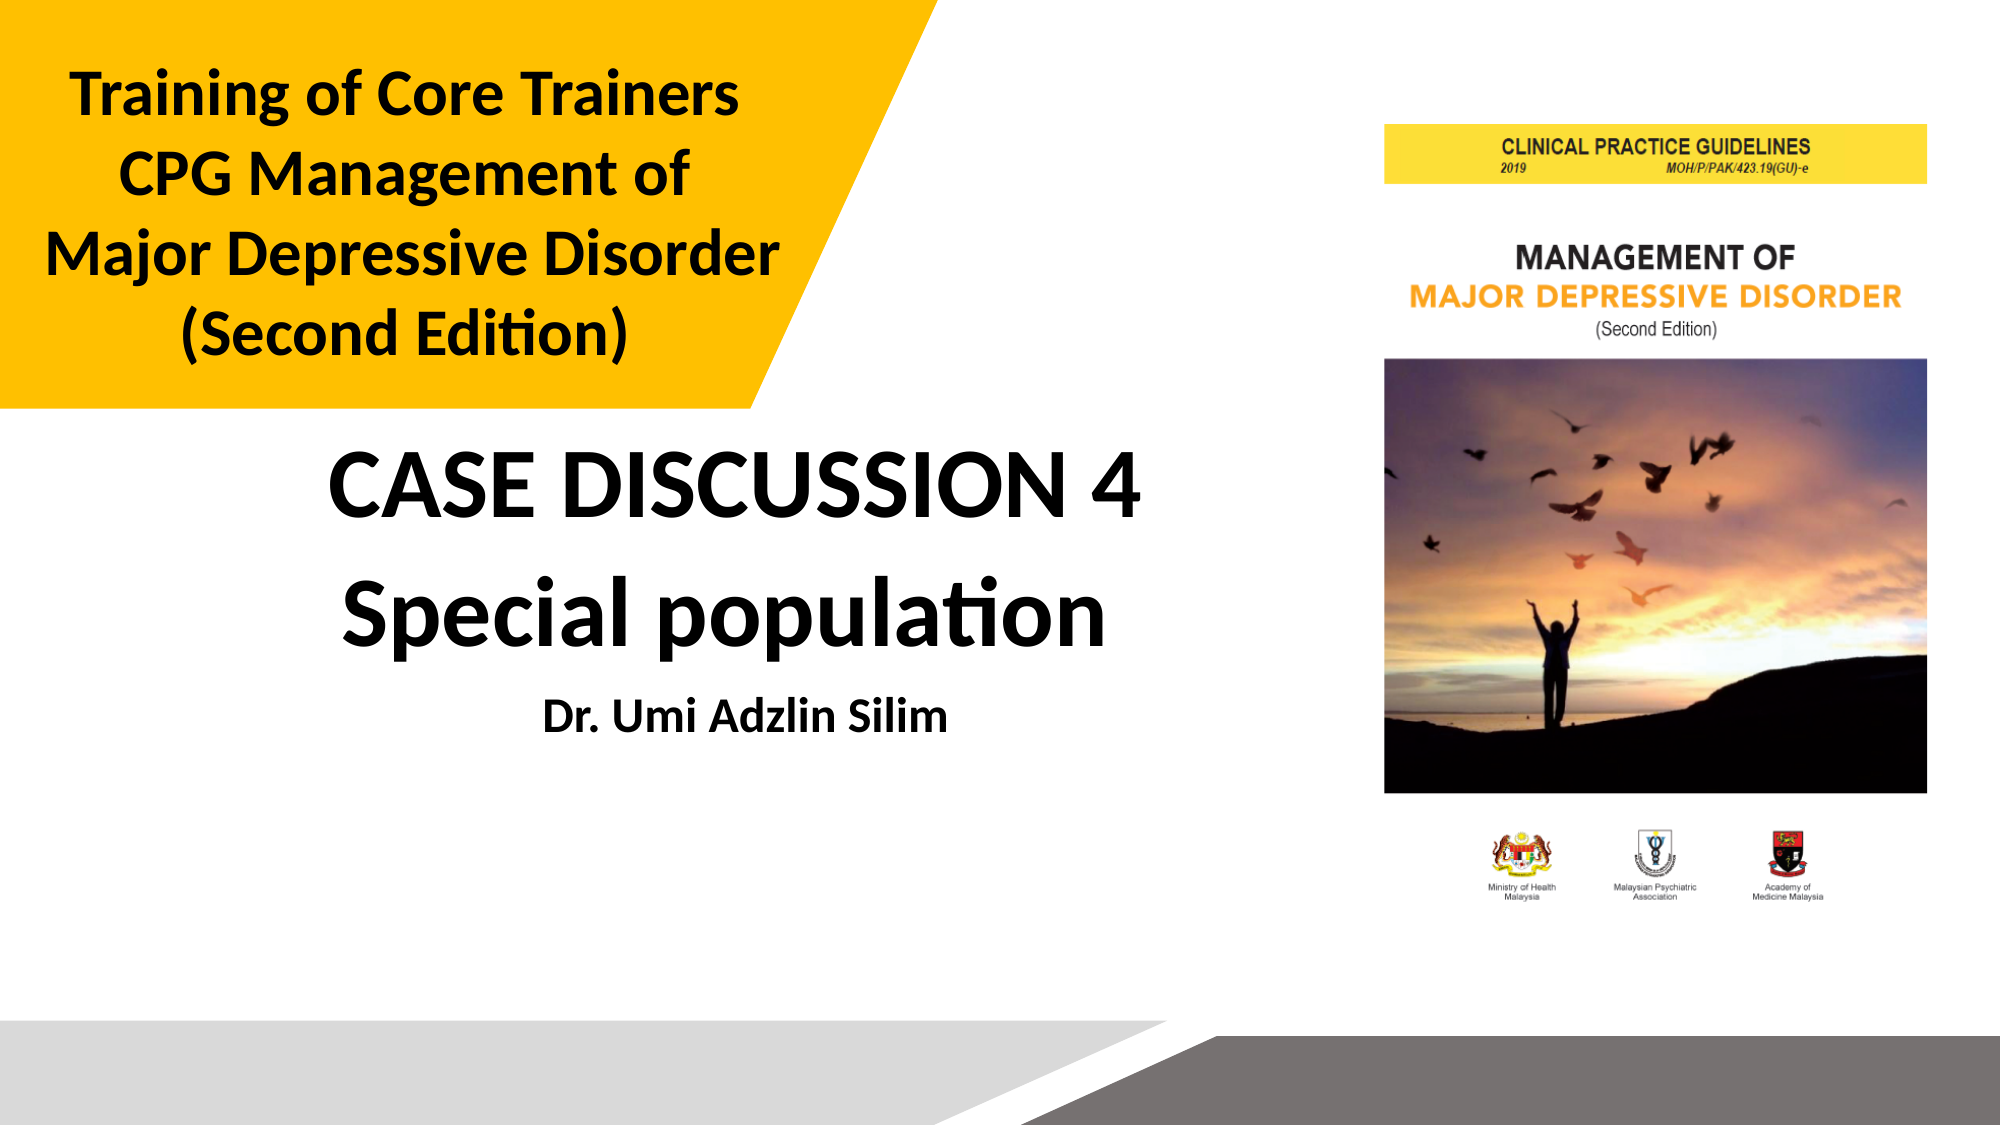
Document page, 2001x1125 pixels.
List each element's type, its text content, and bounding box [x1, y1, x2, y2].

picture [1384, 124, 1928, 924]
text_box [1020, 1035, 2000, 1125]
text_box Dr. Umi Adzlin Silim [226, 675, 1277, 750]
text_box Training of Core Trainers CPG Management of Major Depressive Disorder (Second Edition) [0, 41, 840, 377]
text_box [0, 0, 939, 216]
text_box [0, 1019, 1168, 1125]
text_box [0, 377, 766, 410]
subtitle CASE DISCUSSION 4 Special population [0, 424, 1384, 696]
